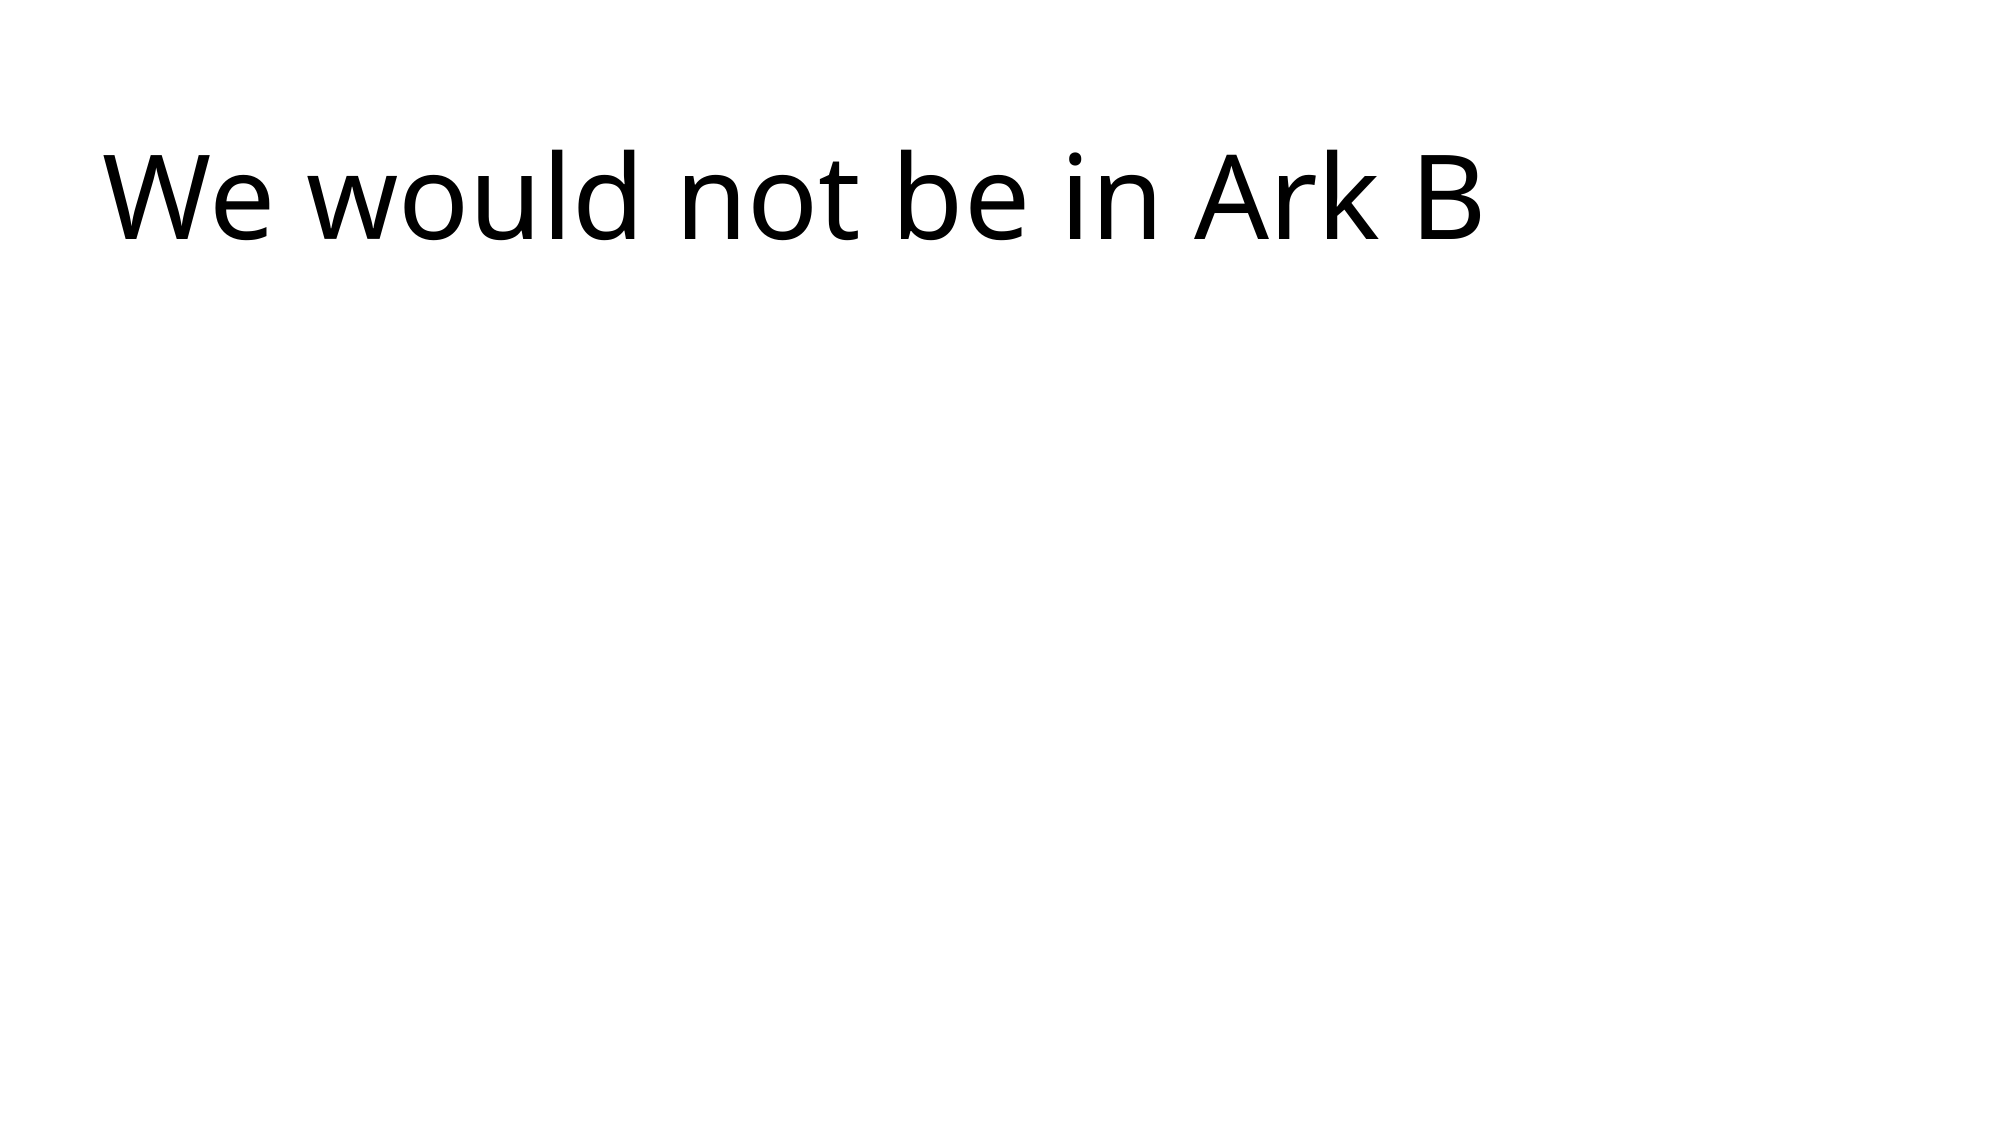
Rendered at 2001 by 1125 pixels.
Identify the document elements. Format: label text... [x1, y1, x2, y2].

title We would not be in Ark B [45, 21, 1546, 414]
